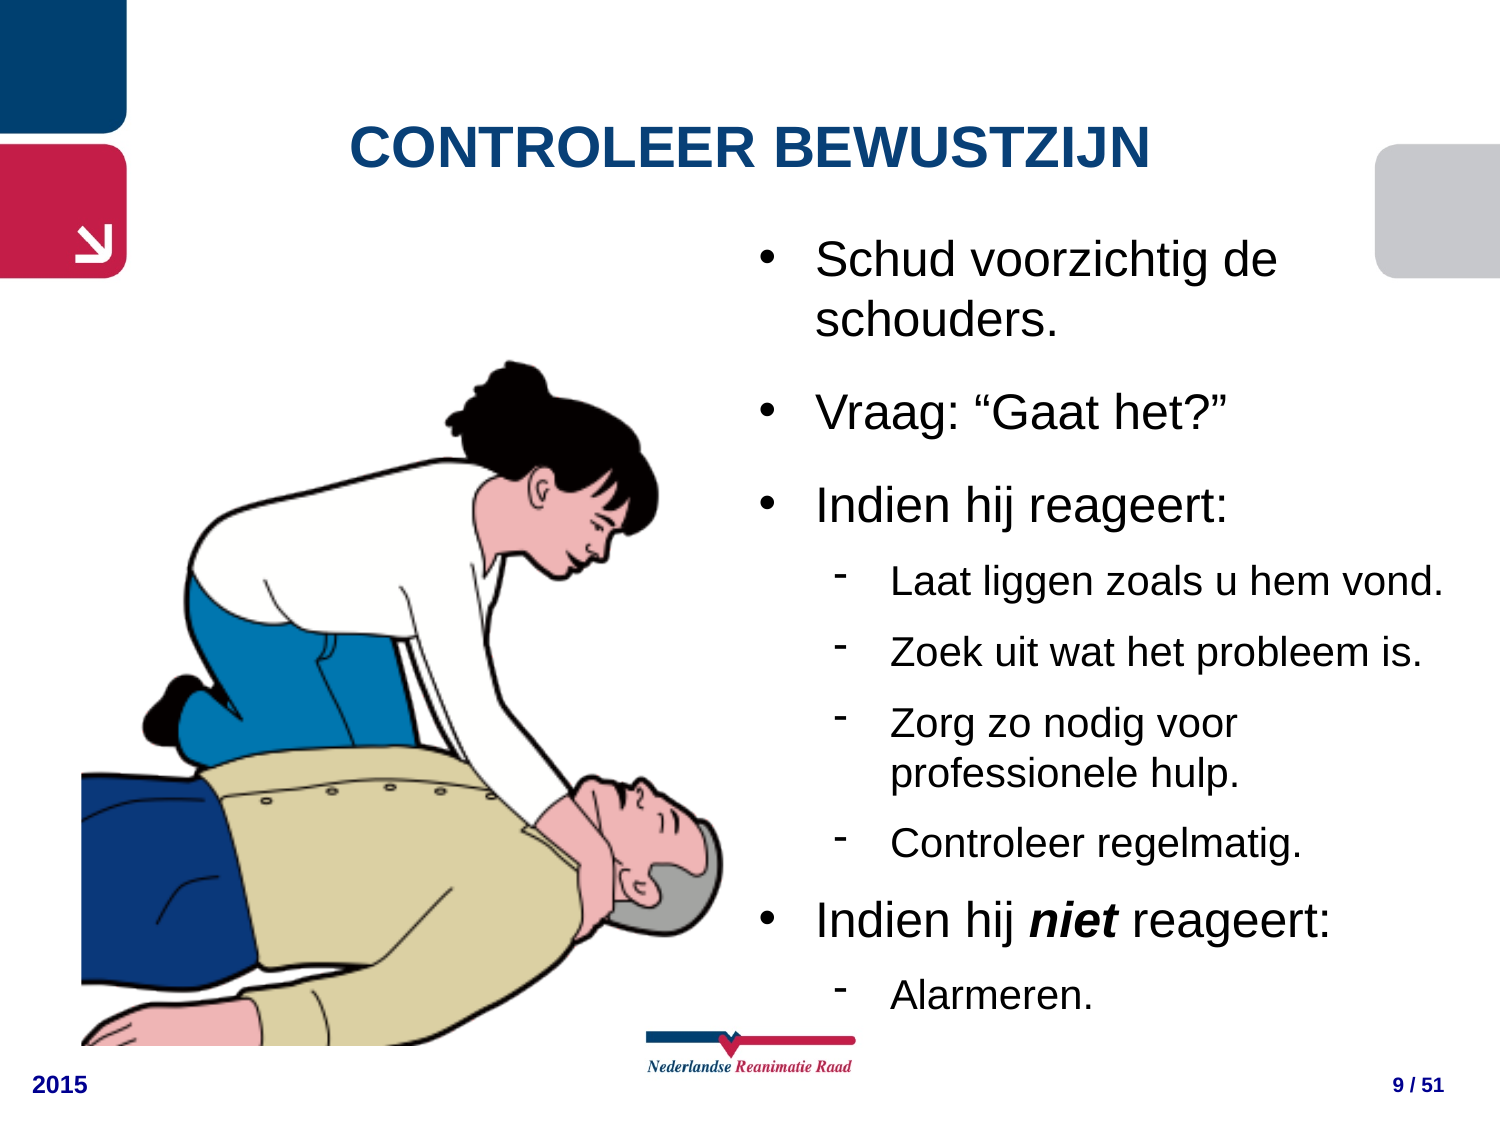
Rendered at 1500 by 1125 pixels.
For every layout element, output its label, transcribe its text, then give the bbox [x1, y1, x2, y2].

text_box CONTROLEER BEWUSTZIJN [33, 101, 1468, 177]
text_box Schud voorzichtig de schouders. Vraag: “Gaat het?” Indien hij reageert: Laat liggen zoals u hem vond. Zoek uit wat het probleem is. Zorg zo nodig voor professionele hulp. Controleer regelmatig. Indien hij niet reageert: Alarmeren. [744, 218, 1500, 1107]
picture [0, 0, 1500, 1125]
